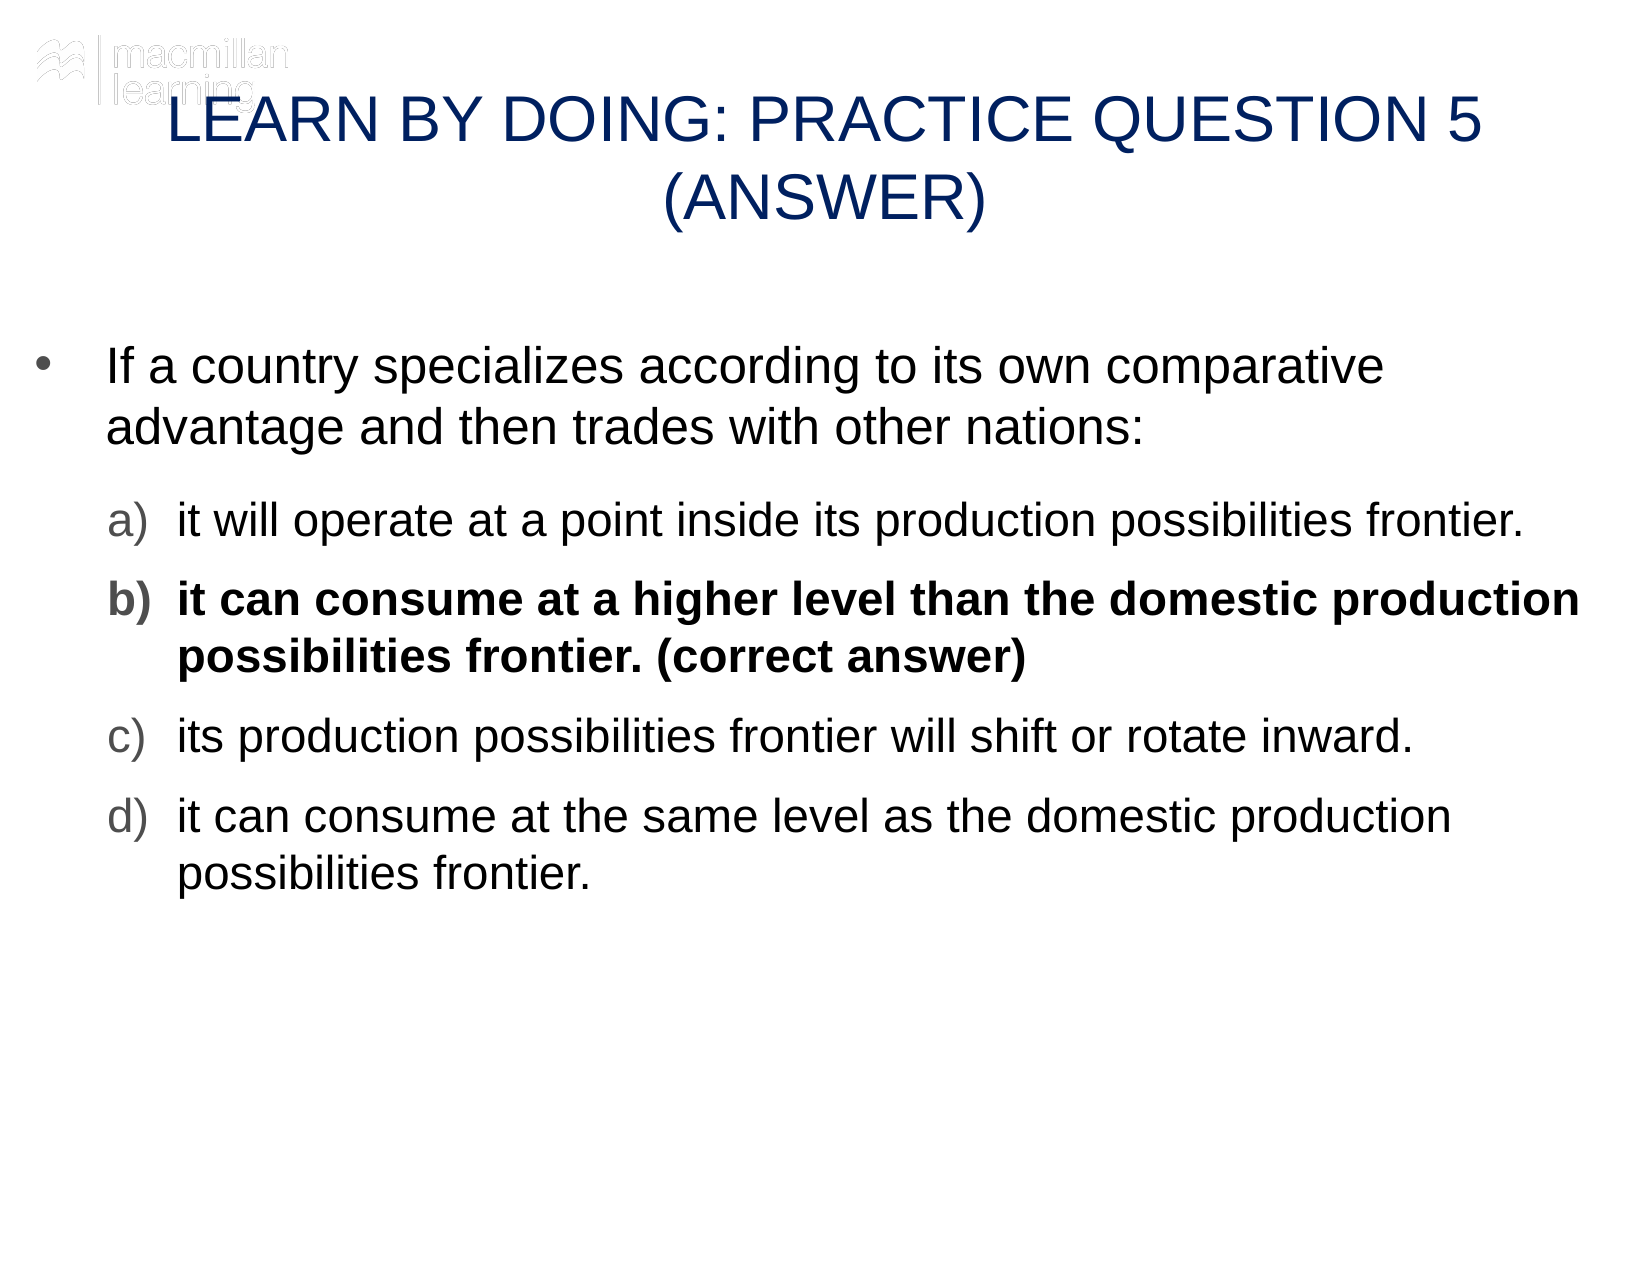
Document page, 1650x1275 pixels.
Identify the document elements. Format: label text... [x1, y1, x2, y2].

title LEARN BY DOING: PRACTICE QUESTION 5 (ANSWER) [0, 62, 1650, 248]
list If a country specializes according to its own comparative advantage and then trades with other nations: it will operate at a point inside its production possibilities frontier. it can consume at a higher level than the domestic production possibilities frontier. (correct answer) its production possibilities frontier will shift or rotate inward. it can consume at the same level as the domestic production possibilities frontier. [19, 317, 1628, 920]
picture [37, 35, 288, 62]
